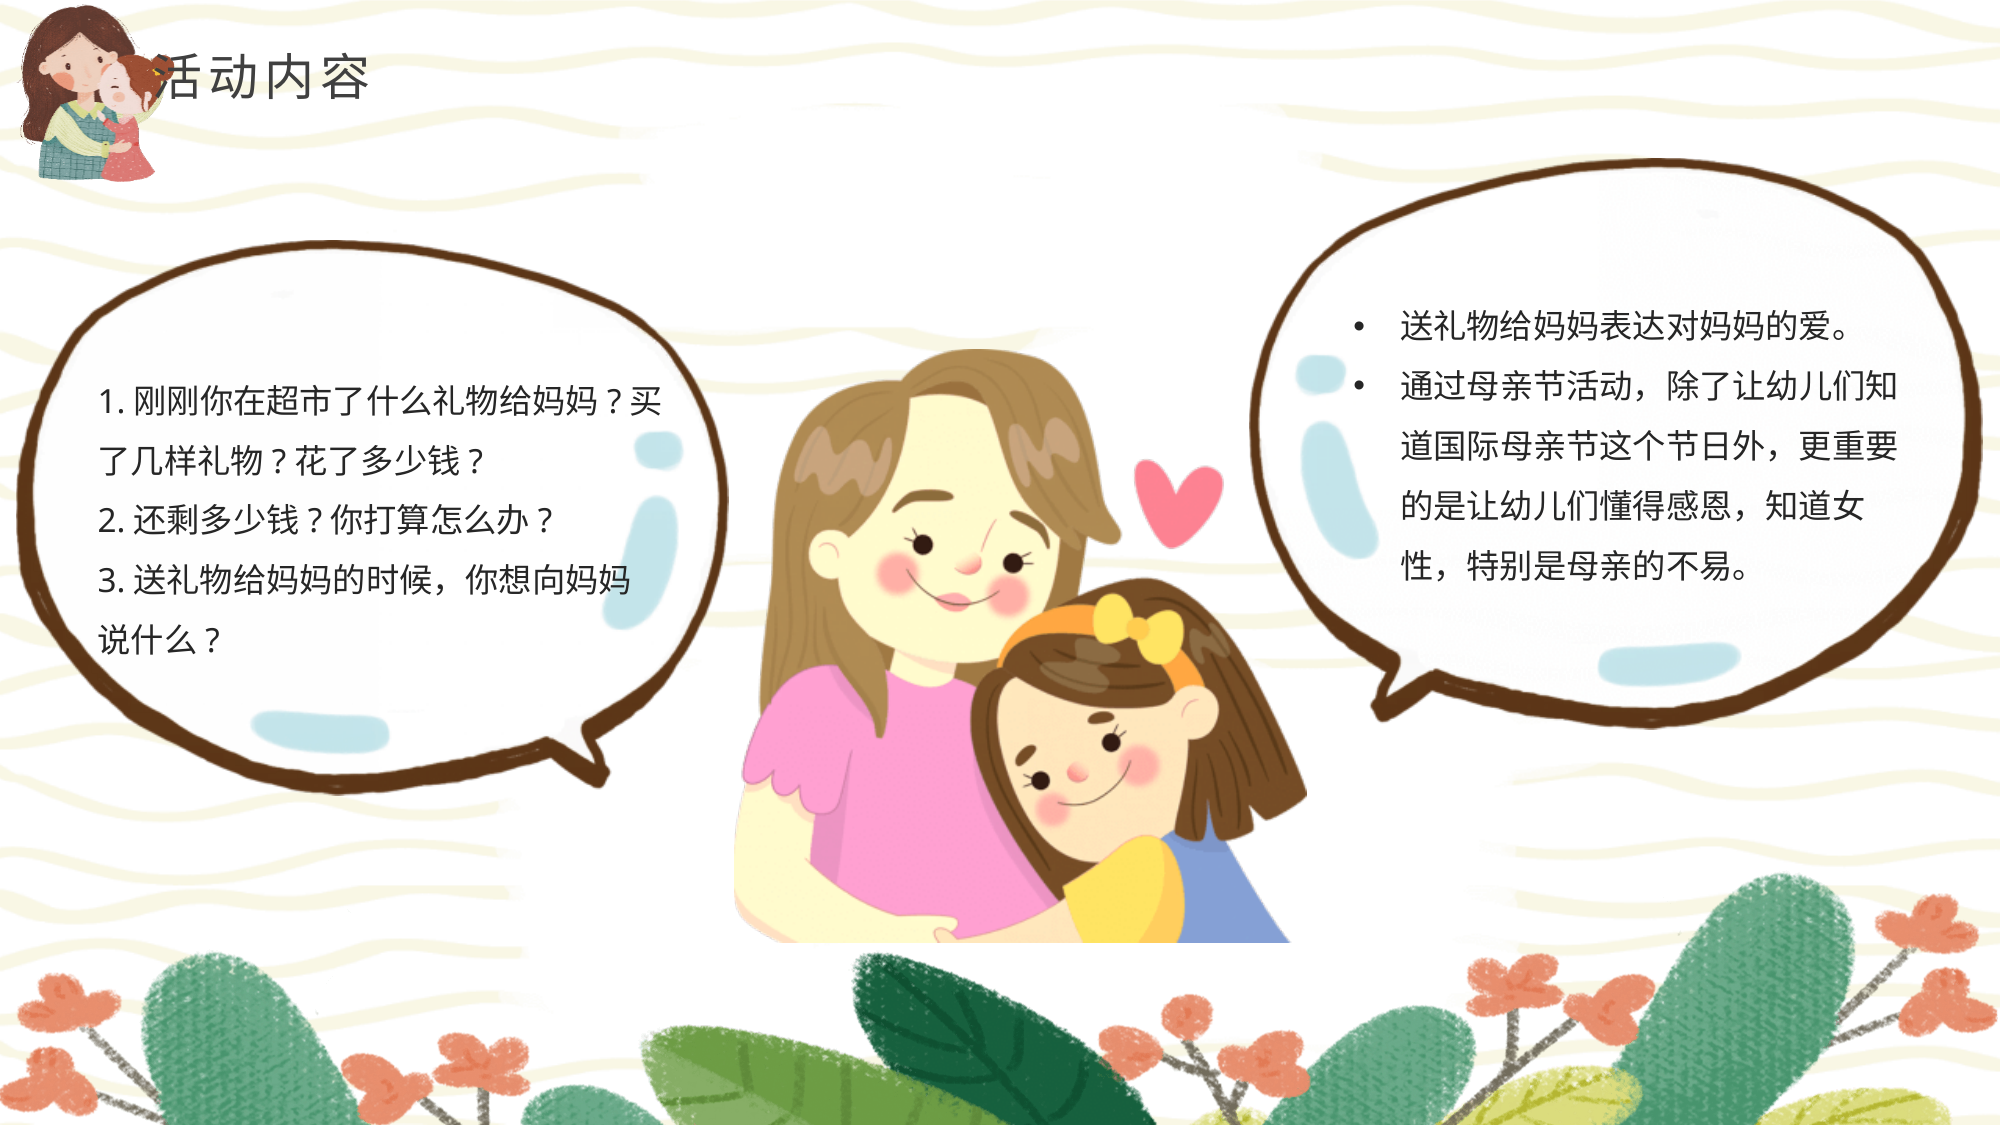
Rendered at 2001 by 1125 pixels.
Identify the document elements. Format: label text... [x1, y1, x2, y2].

text_box 活动内容 [131, 35, 393, 117]
picture [0, 0, 2000, 1125]
